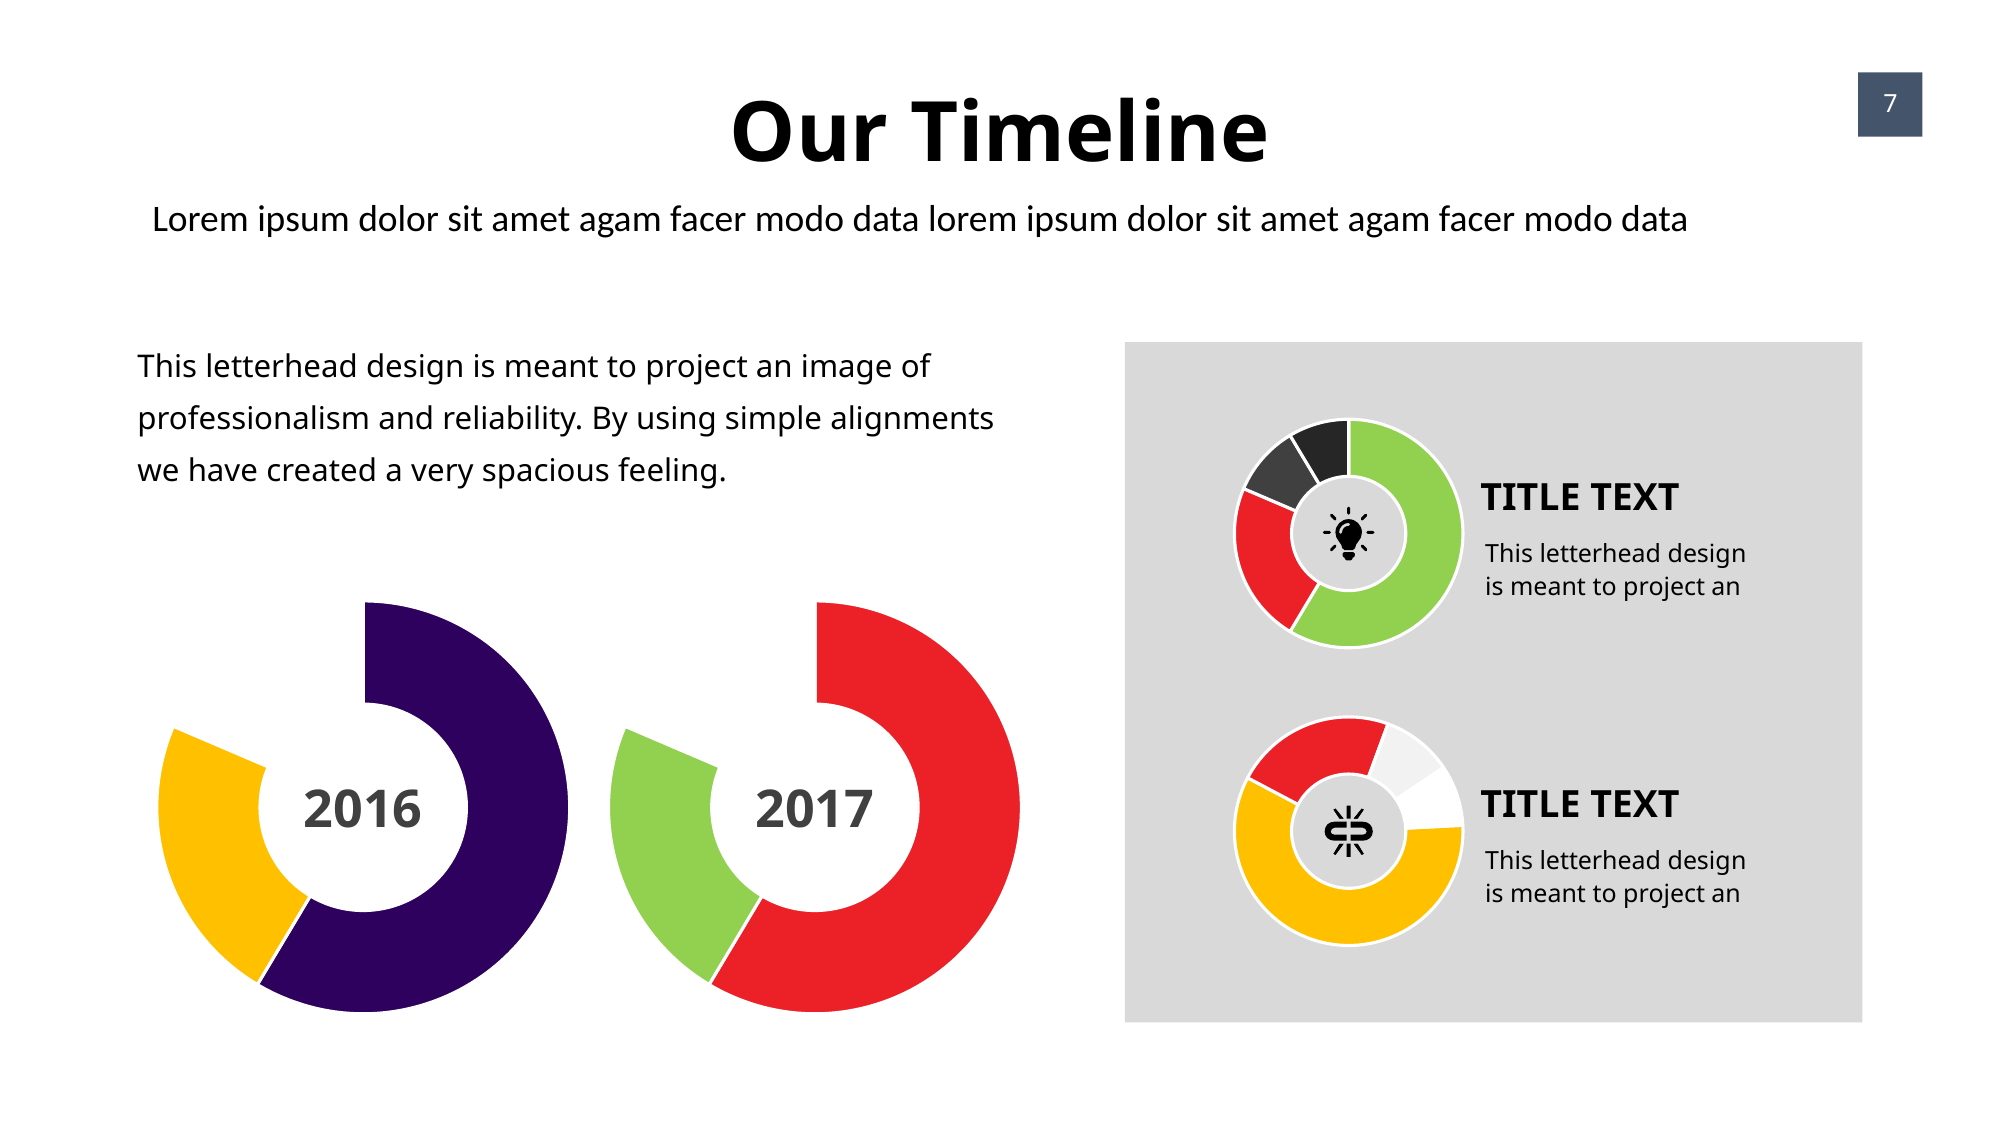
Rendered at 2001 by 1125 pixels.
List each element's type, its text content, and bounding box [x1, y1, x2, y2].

text_box This letterhead design is meant to project an image of professionalism and reliability. By using simple alignments we have created a very spacious feeling. [137, 342, 1041, 478]
slide_number 7 [1863, 78, 1927, 130]
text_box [137, 592, 1041, 1023]
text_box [1223, 414, 1764, 951]
text_box [1124, 341, 1863, 1023]
title Our Timeline [137, 78, 1863, 186]
subtitle Lorem ipsum dolor sit amet agam facer modo data lorem ipsum dolor sit amet agam facer modo data [137, 186, 1863, 227]
